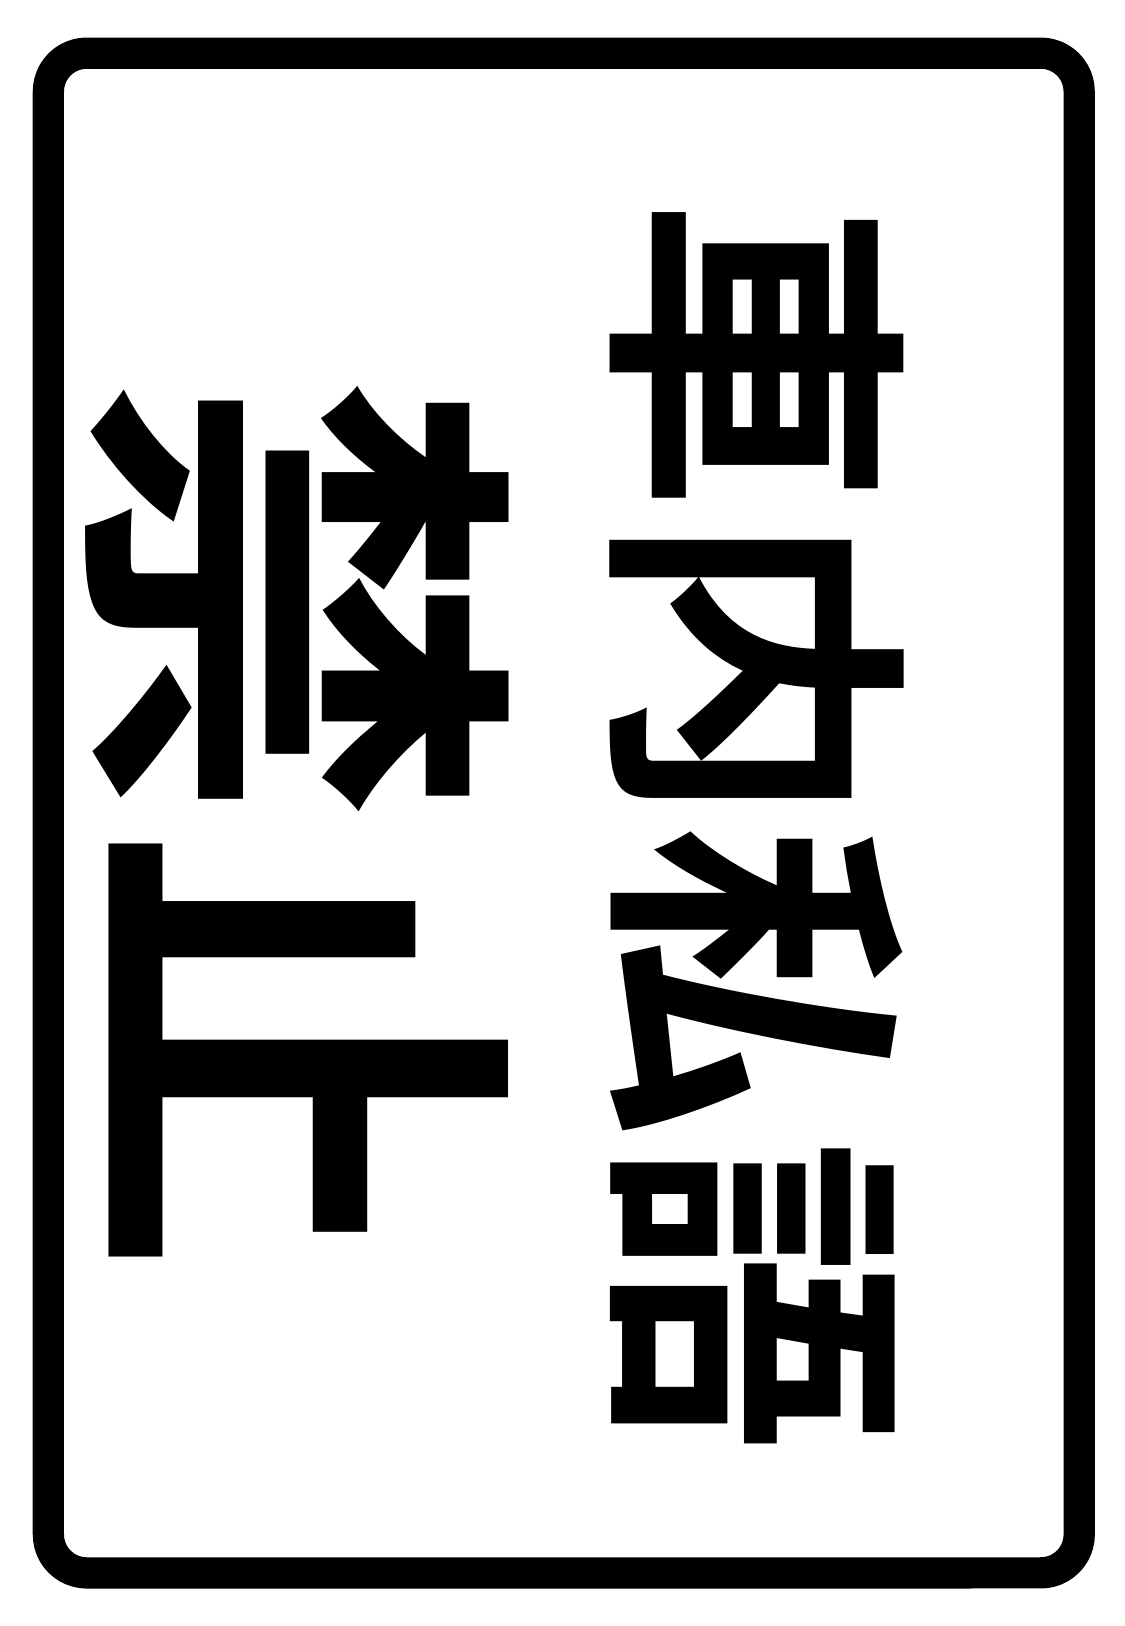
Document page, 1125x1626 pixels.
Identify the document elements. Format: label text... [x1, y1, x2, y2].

text_box [46, 51, 1082, 1576]
text_box 車内私語 禁止 [29, 37, 984, 1614]
